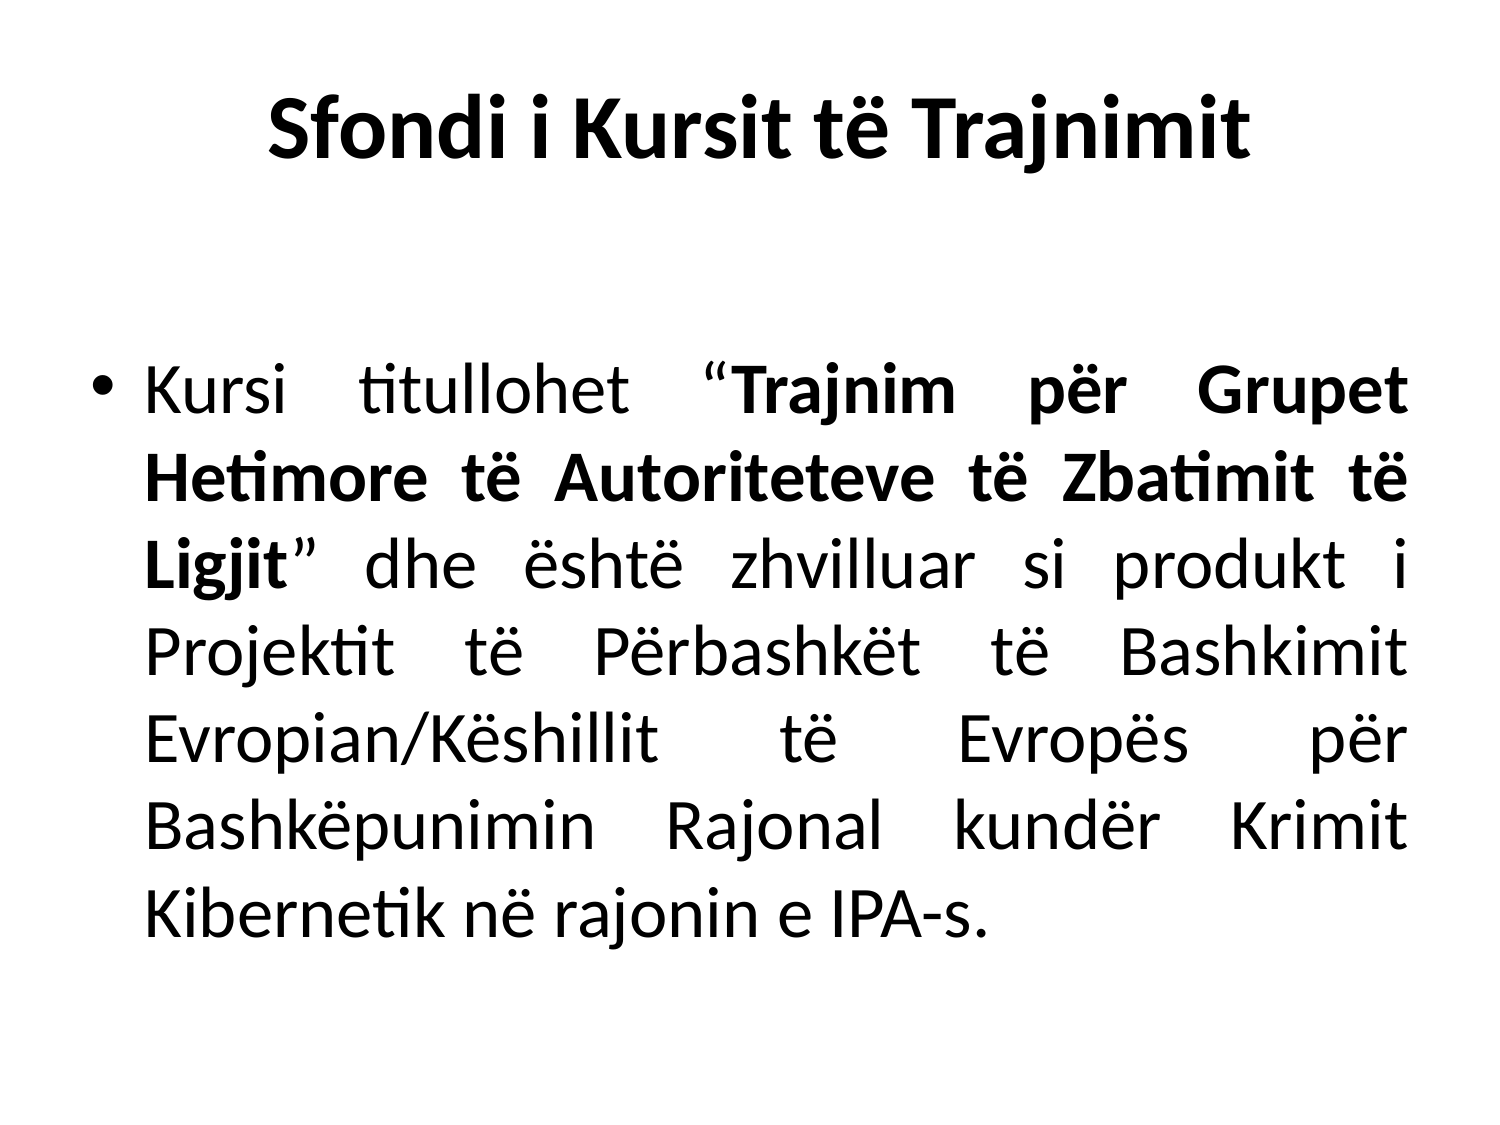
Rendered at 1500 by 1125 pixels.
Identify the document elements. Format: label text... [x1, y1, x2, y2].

list Kursi titullohet “Trajnim për Grupet Hetimore të Autoriteteve të Zbatimit të Ligjit” dhe është zhvilluar si produkt i Projektit të Përbashkët të Bashkimit Evropian/Këshillit të Evropës për Bashkëpunimin Rajonal kundër Krimit Kibernetik në rajonin e IPA-s. [75, 333, 1425, 961]
title Sfondi i Kursit të Trajnimit [75, 45, 1425, 199]
